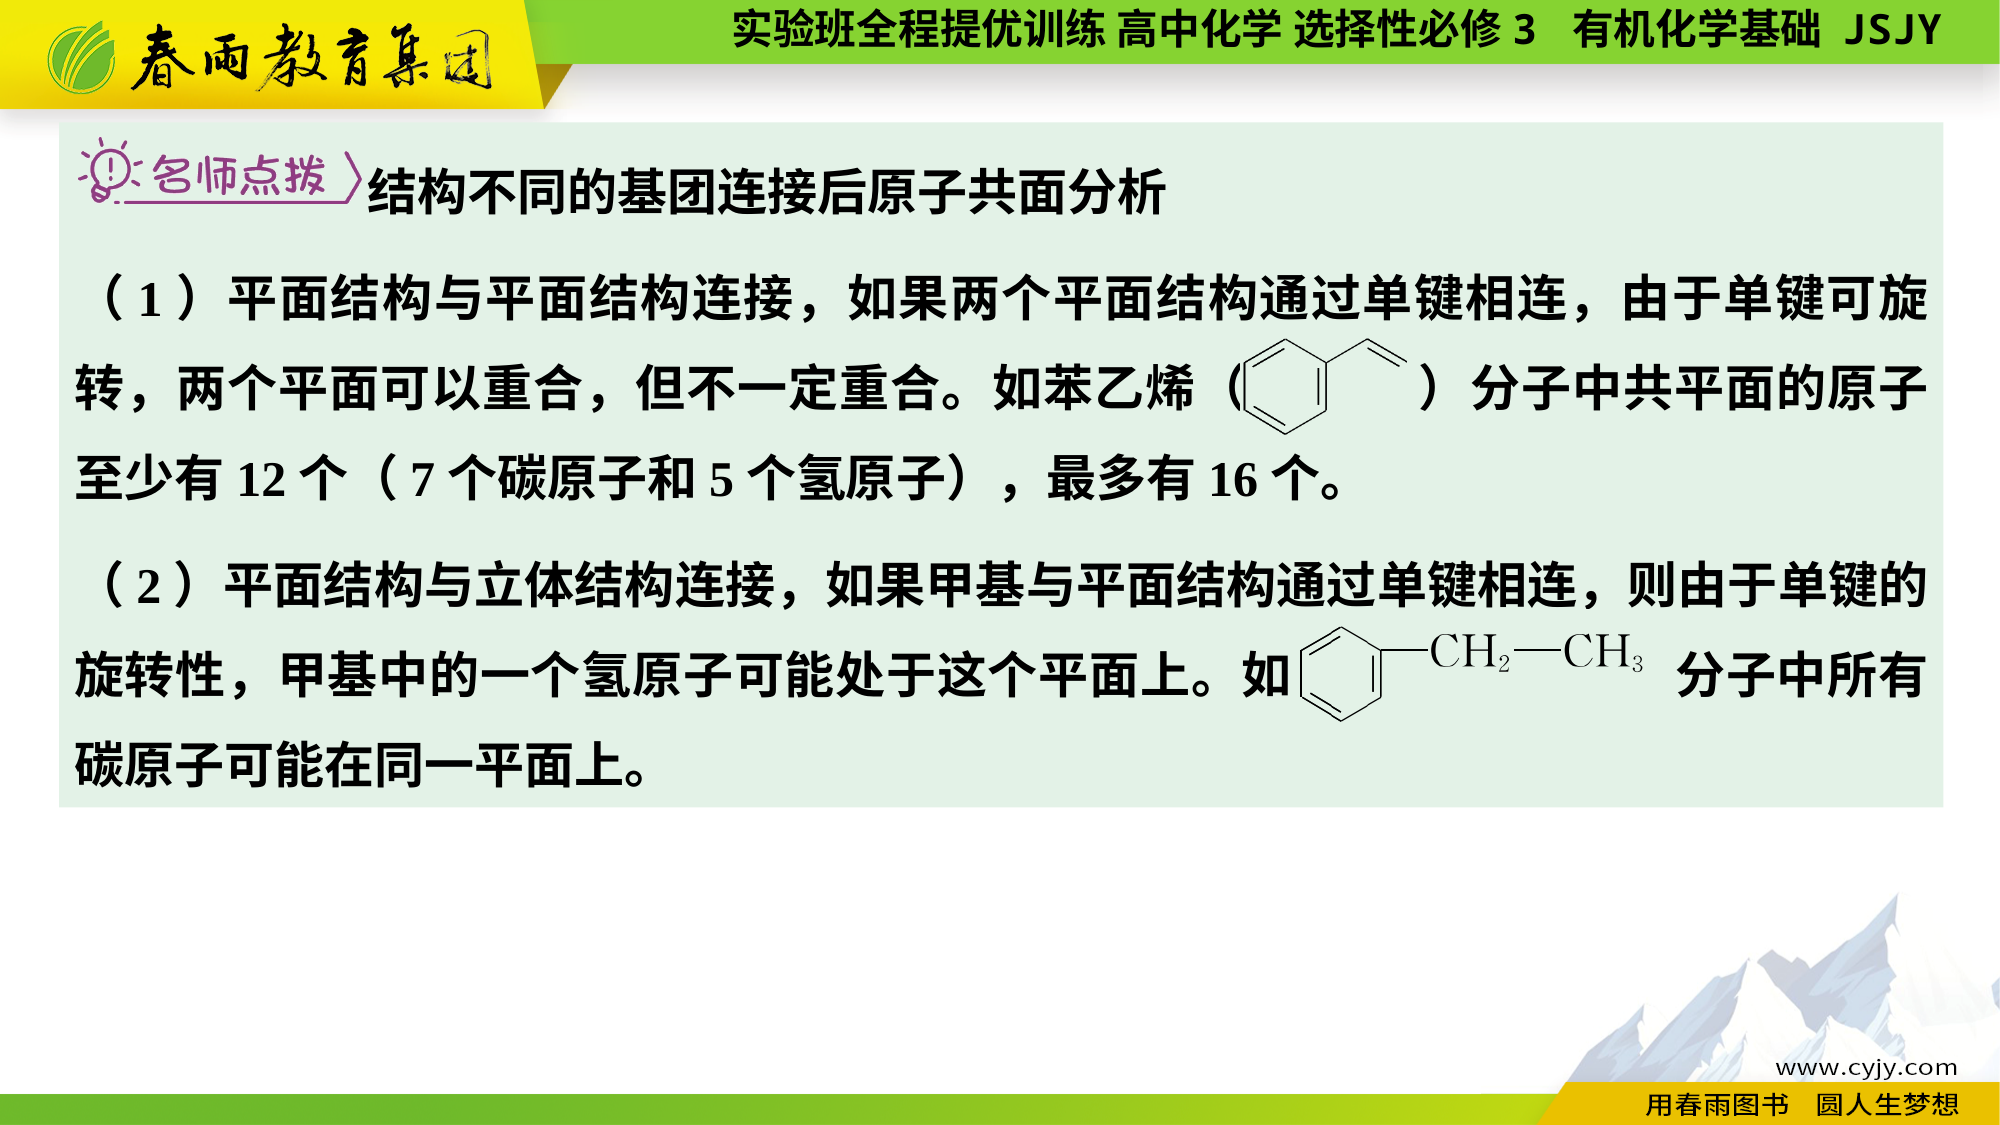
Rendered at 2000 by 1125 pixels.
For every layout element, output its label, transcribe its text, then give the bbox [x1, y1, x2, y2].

list 结构不同的基团连接后原子共面分析 （1）平面结构与平面结构连接，如果两个平面结构通过单键相连，由于单键可旋转，两个平面可以重合，但不一定重合。如苯乙烯（ ）分子中共平面的原子至少有12个（7个碳原子和5个氢原子），最多有16个。 （2）平面结构与立体结构连接，如果甲基与平面结构通过单键相连，则由于单键的旋转性，甲基中的一个氢原子可能处于这个平面上。如 分子中所有碳原子可能在同一平面上。 [59, 122, 1944, 808]
picture [0, 0, 2000, 1125]
